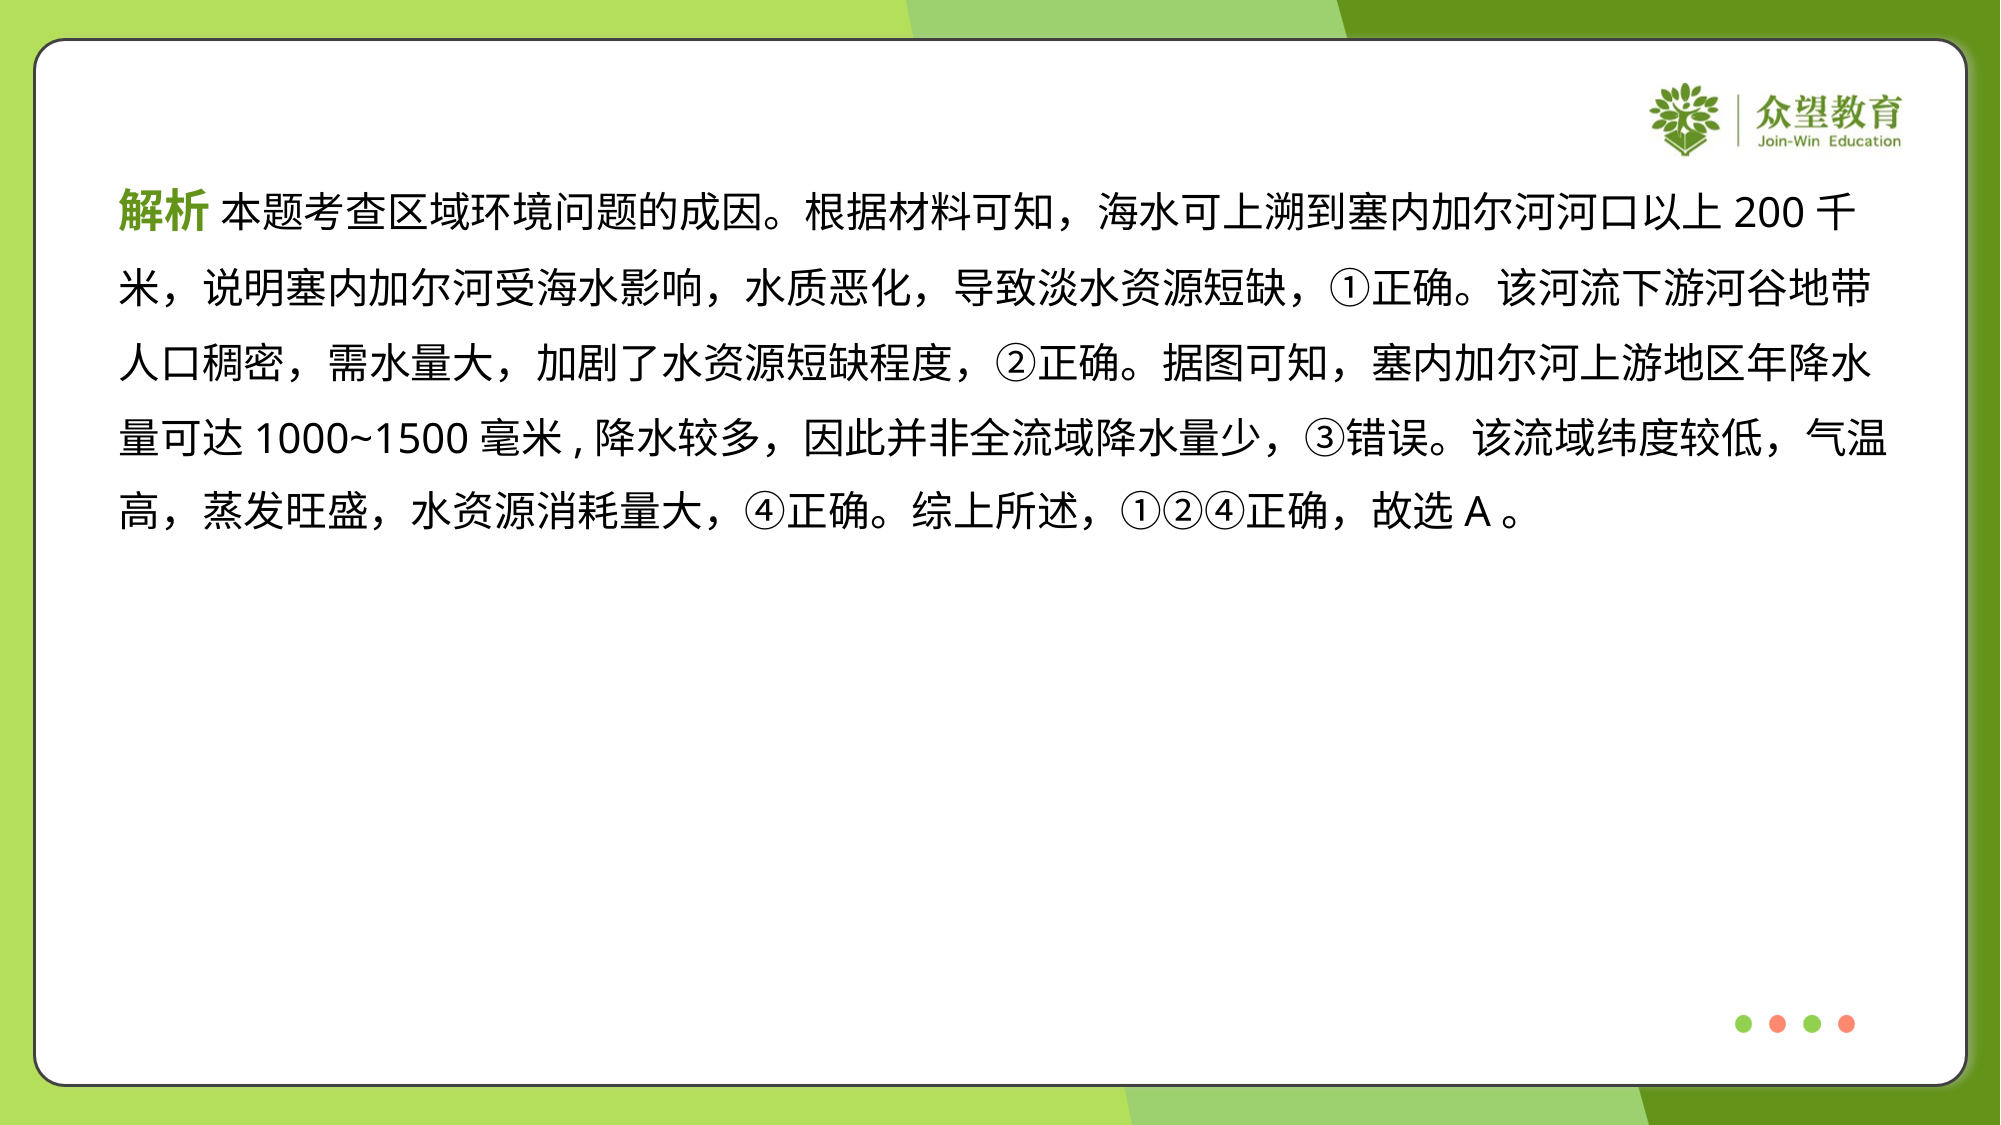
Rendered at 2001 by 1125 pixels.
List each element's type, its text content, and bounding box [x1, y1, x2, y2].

picture [0, 0, 2000, 1125]
text_box 解析 本题考查区域环境问题的成因。根据材料可知，海水可上溯到塞内加尔河河口以上200千 米，说明塞内加尔河受海水影响，水质恶化，导致淡水资源短缺，①正确。该河流下游河谷地带 人口稠密，需水量大，加剧了水资源短缺程度，②正确。据图可知，塞内加尔河上游地区年降水 量可达1000~1500毫米,降水较多，因此并非全流域降水量少，③错误。该流域纬度较低，气温 高，蒸发旺盛，水资源消耗量大，④正确。综上所述，①②④正确，故选A。 [118, 159, 1883, 527]
